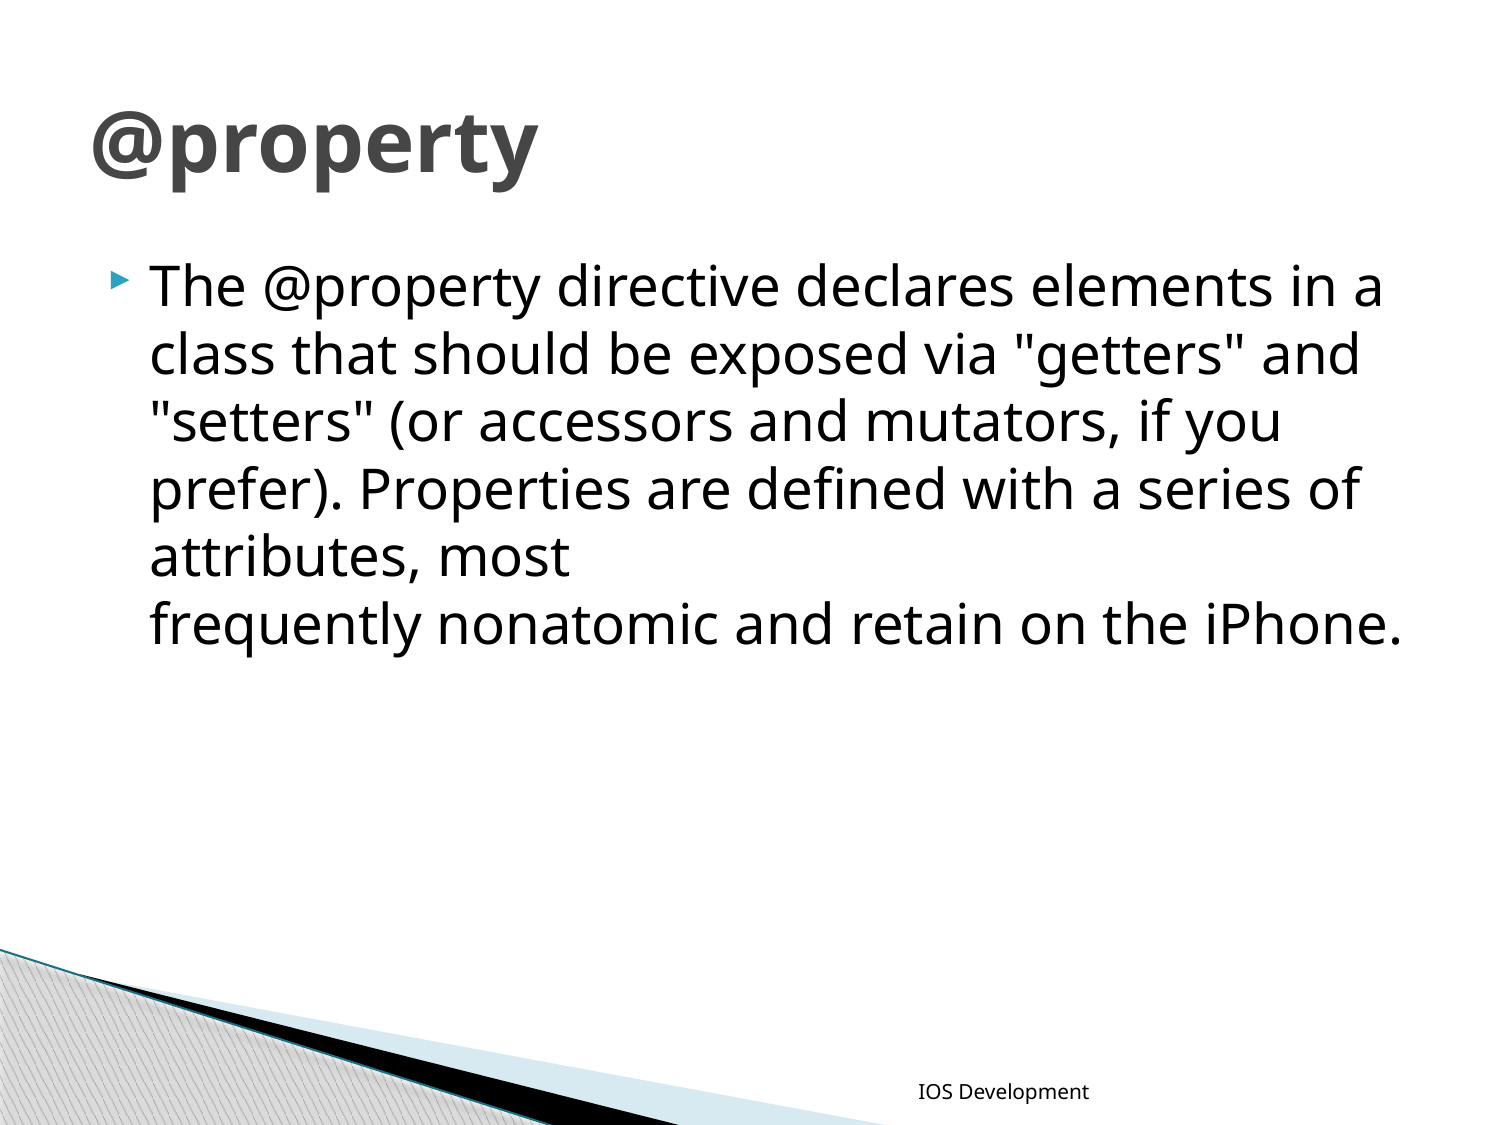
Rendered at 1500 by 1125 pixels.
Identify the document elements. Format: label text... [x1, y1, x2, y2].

footer IOS Development [718, 1051, 1105, 1112]
title @property [75, 45, 1425, 233]
list The @property directive declares elements in a class that should be exposed via "getters" and "setters" (or accessors and mutators, if you prefer). Properties are defined with a series of attributes, most frequently nonatomic and retain on the iPhone. [75, 243, 1425, 986]
